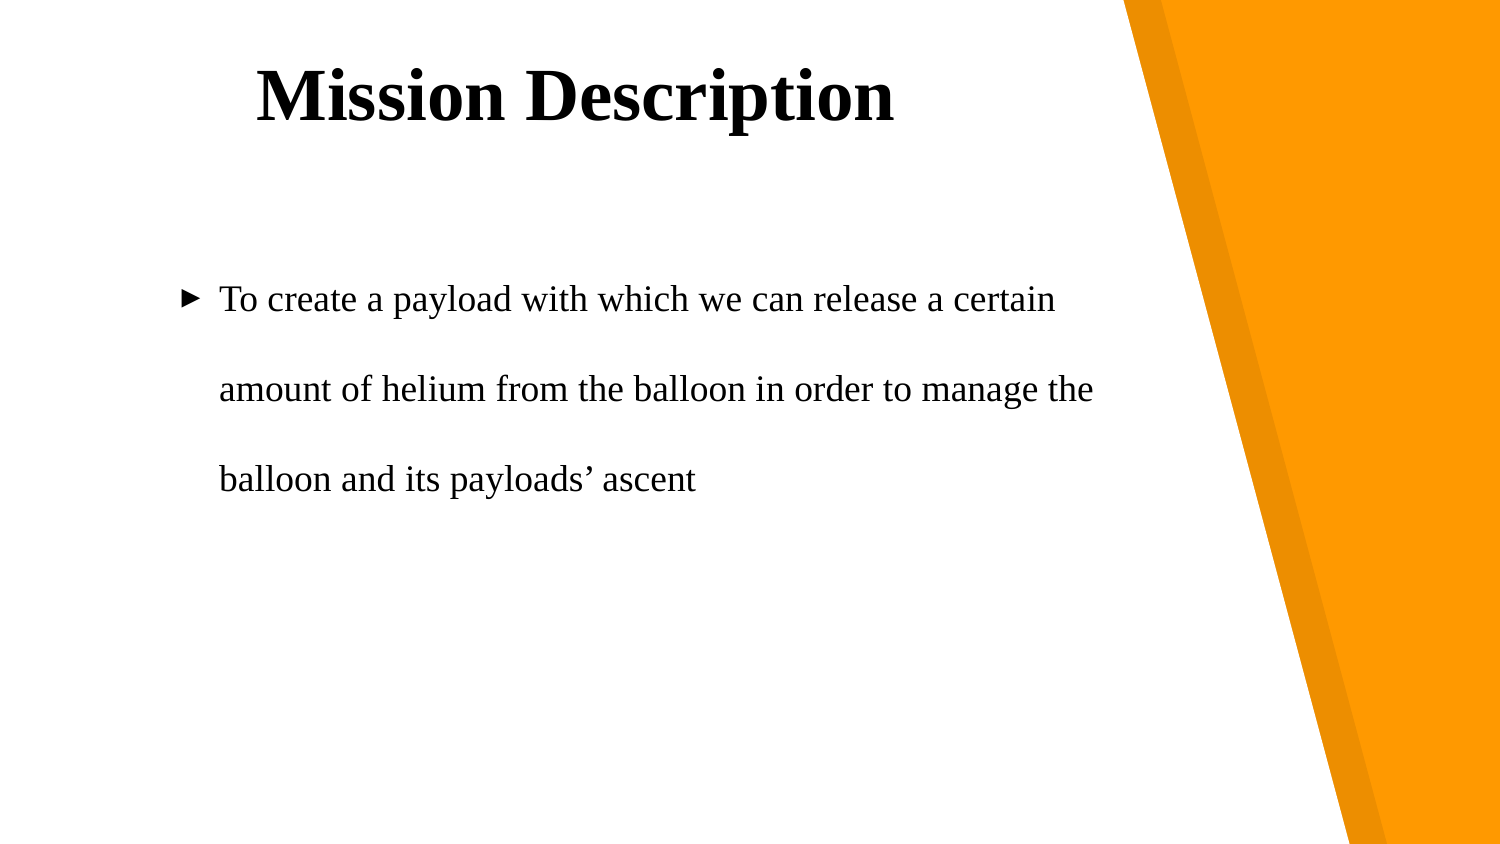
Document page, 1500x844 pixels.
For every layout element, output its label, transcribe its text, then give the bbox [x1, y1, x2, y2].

list To create a payload with which we can release a certain amount of helium from the balloon in order to manage the balloon and its payloads’ ascent [129, 213, 1150, 584]
title Mission Description [241, 52, 937, 151]
